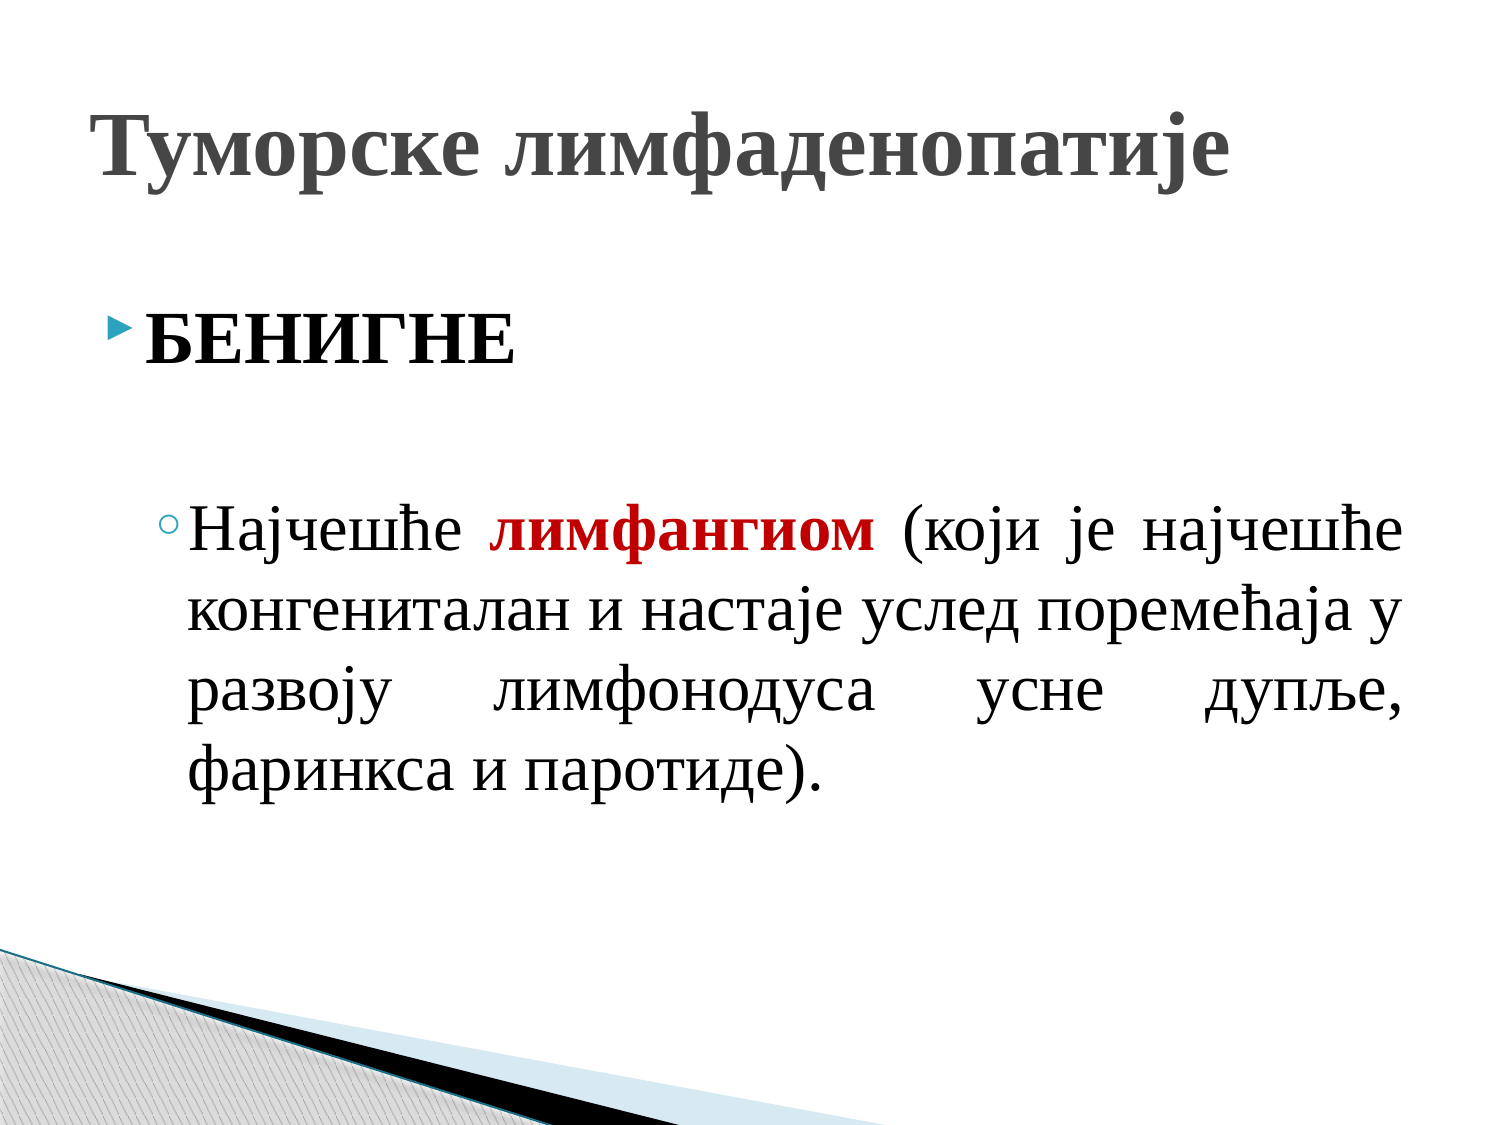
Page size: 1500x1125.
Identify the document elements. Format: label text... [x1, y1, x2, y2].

title Туморске лимфаденопатије [75, 45, 1425, 233]
list БЕНИГНЕ Најчешће лимфангиом (који је најчешће конгениталан и настаје услед поремећаја у развоју лимфонодуса усне дупље, фаринкса и паротиде). [70, 281, 1421, 906]
